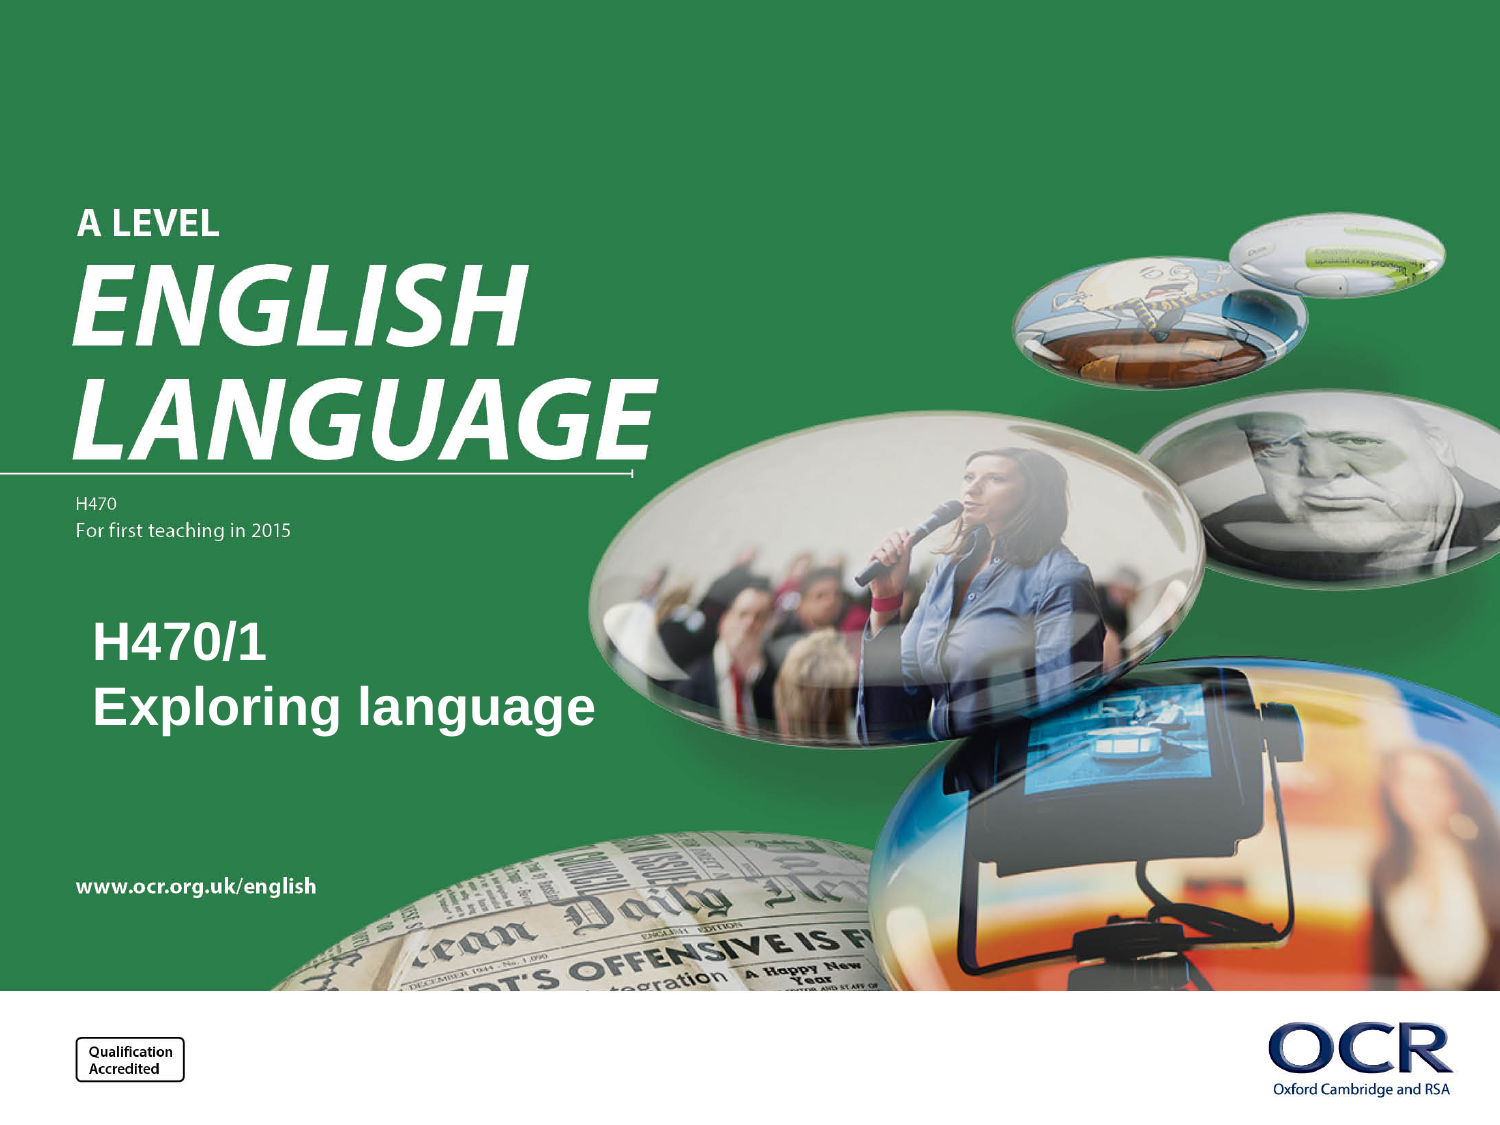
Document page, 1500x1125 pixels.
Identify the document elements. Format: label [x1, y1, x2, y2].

list [0, 0, 1500, 1125]
